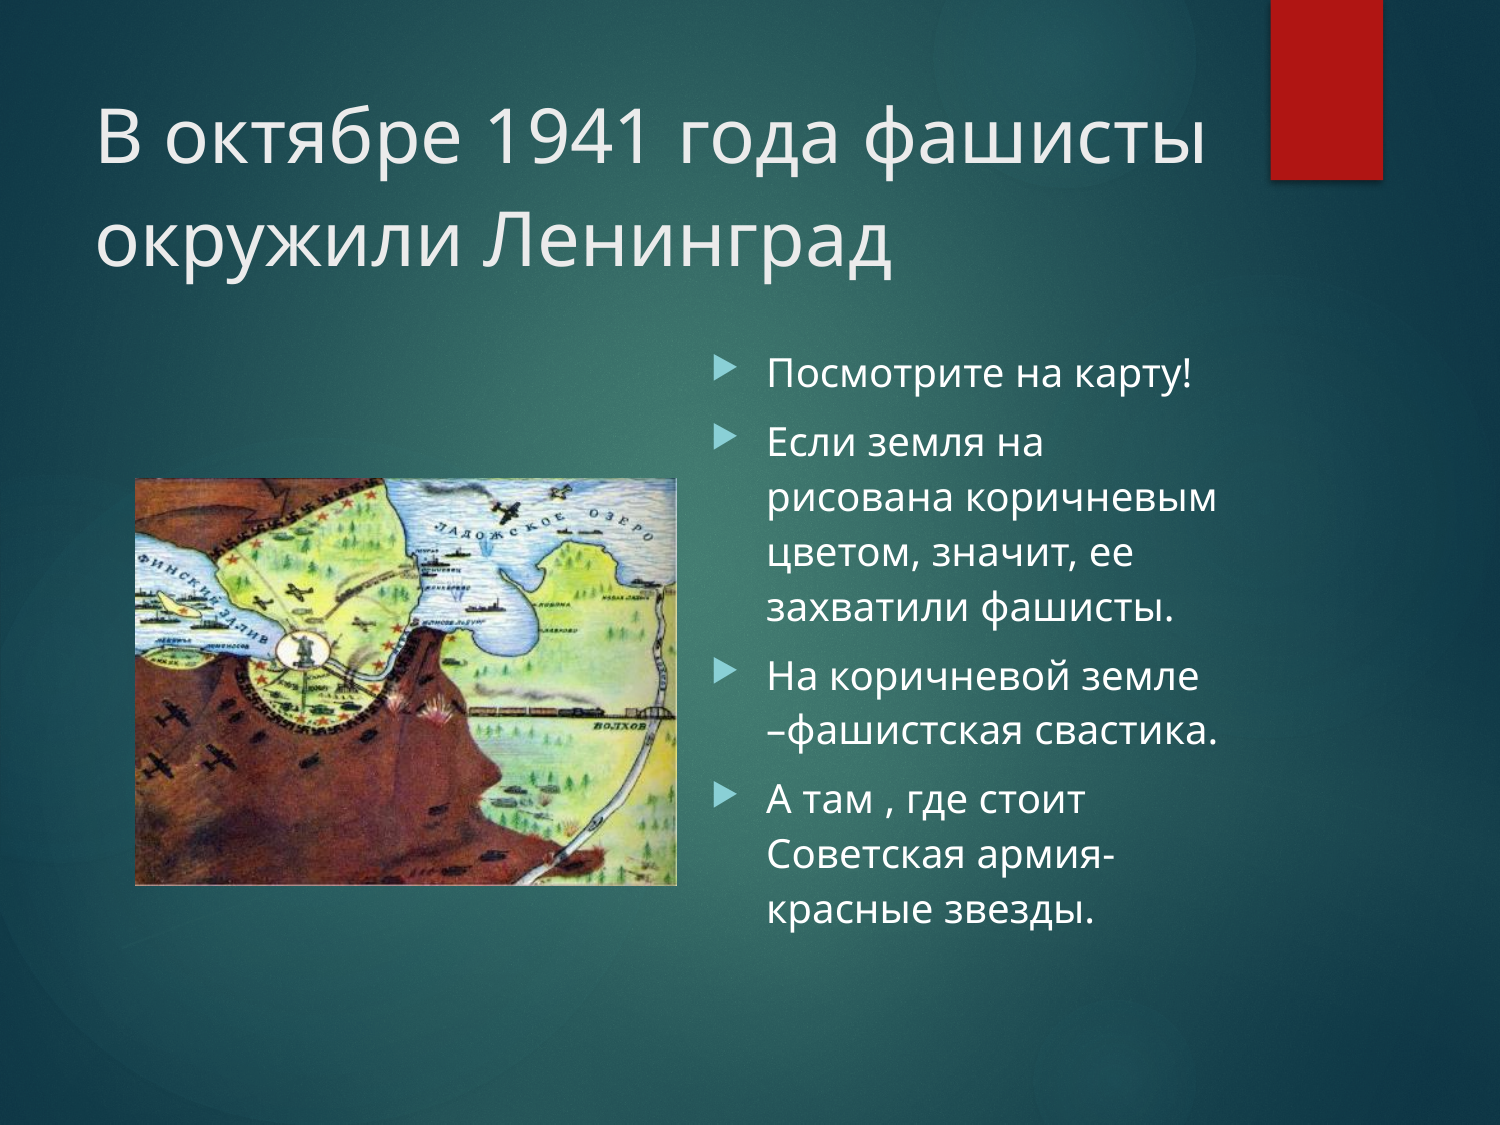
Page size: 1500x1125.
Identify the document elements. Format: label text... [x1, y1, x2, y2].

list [135, 478, 677, 886]
title В октябре 1941 года фашисты окружили Ленинград [79, 74, 1237, 304]
list Посмотрите на карту! Если земля на рисована коричневым цветом, значит, ее захватили фашисты. На коричневой земле –фашистская свастика. А там , где стоит Советская армия-красные звезды. [695, 337, 1237, 1027]
